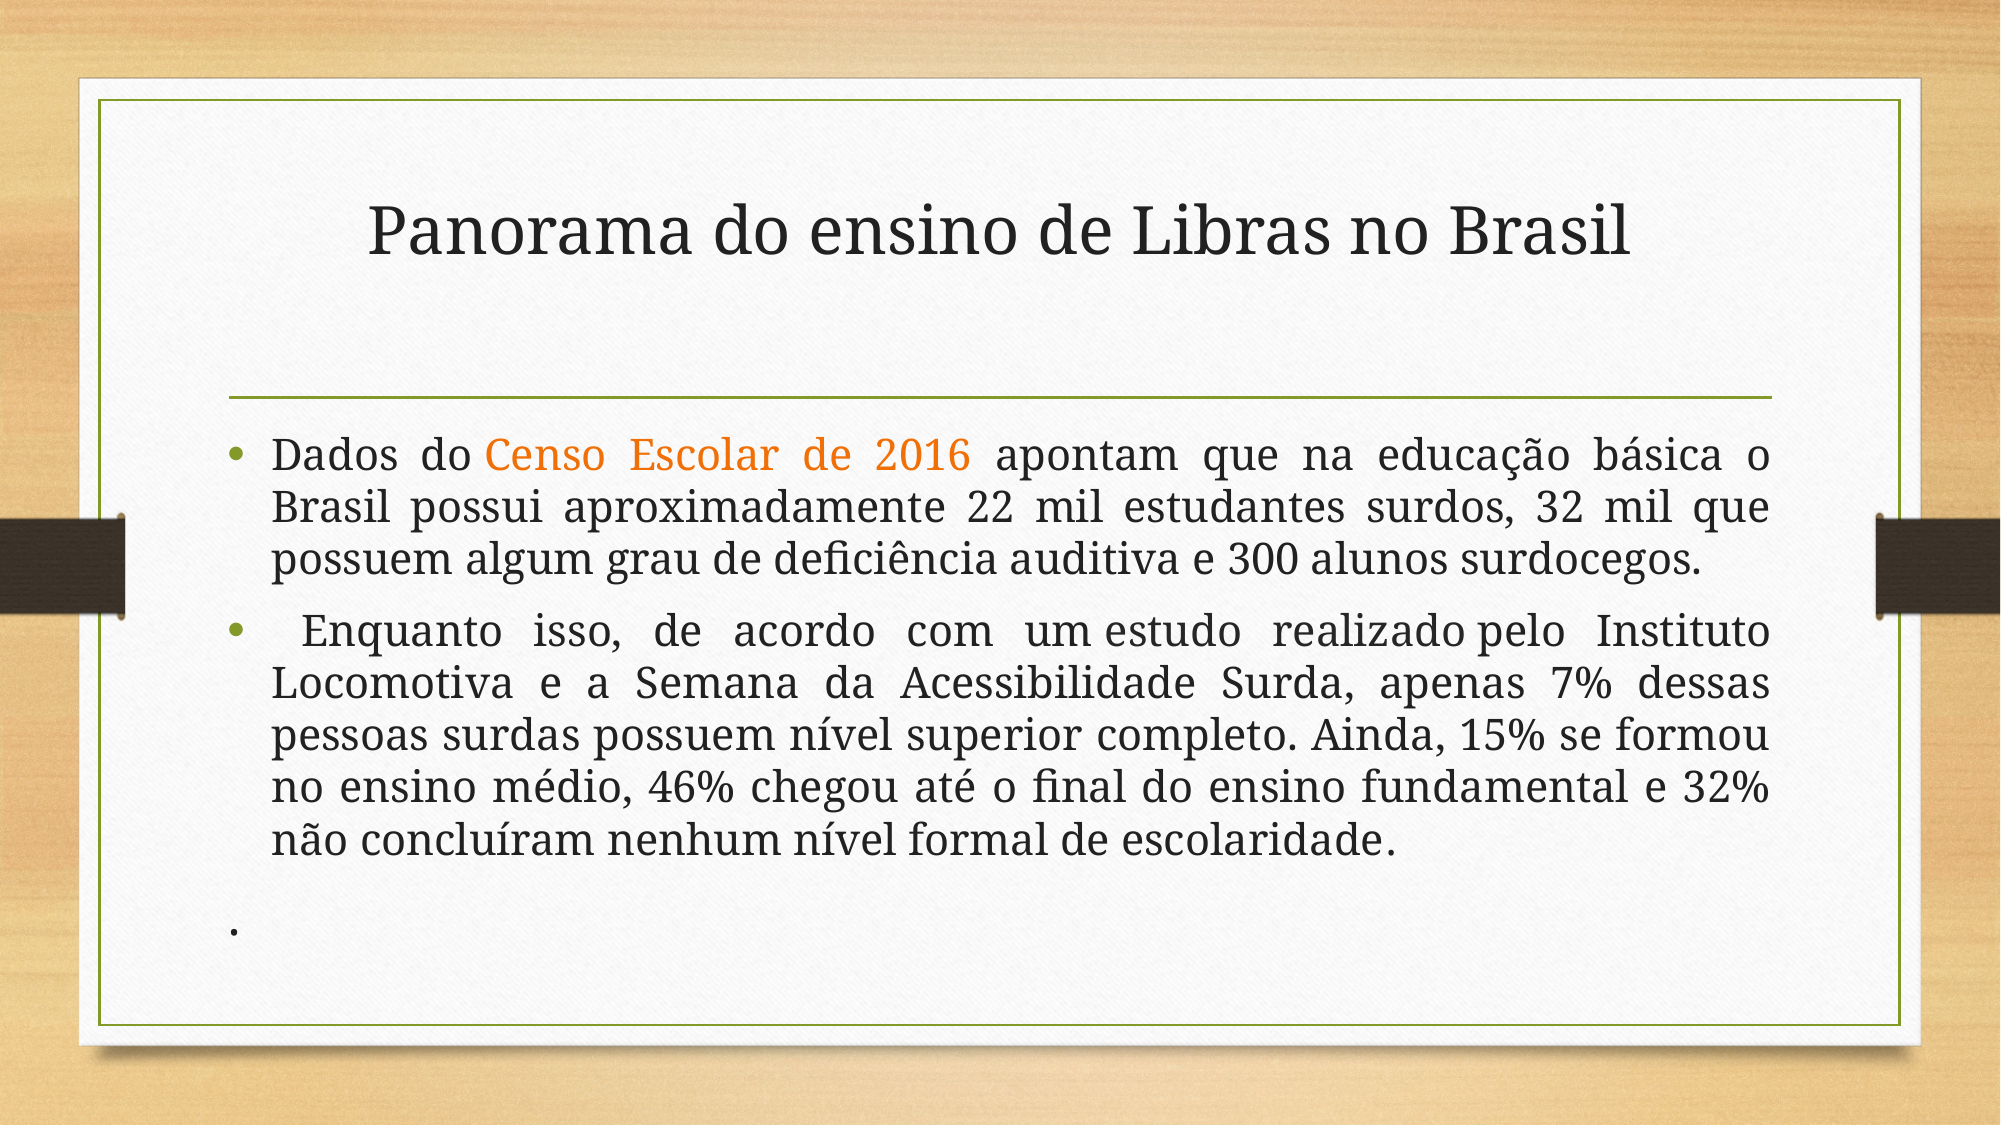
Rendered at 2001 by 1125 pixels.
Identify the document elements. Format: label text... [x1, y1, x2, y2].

list Dados do Censo Escolar de 2016 apontam que na educação básica o Brasil possui aproximadamente 22 mil estudantes surdos, 32 mil que possuem algum grau de deficiência auditiva e 300 alunos surdocegos. Enquanto isso, de acordo com um estudo realizado pelo Instituto Locomotiva e a Semana da Acessibilidade Surda, apenas 7% dessas pessoas surdas possuem nível superior completo. Ainda, 15% se formou no ensino médio, 46% chegou até o final do ensino fundamental e 32% não concluíram nenhum nível formal de escolaridade. . [212, 419, 1788, 964]
title Panorama do ensino de Libras no Brasil [212, 161, 1788, 375]
picture [0, 0, 2001, 1125]
